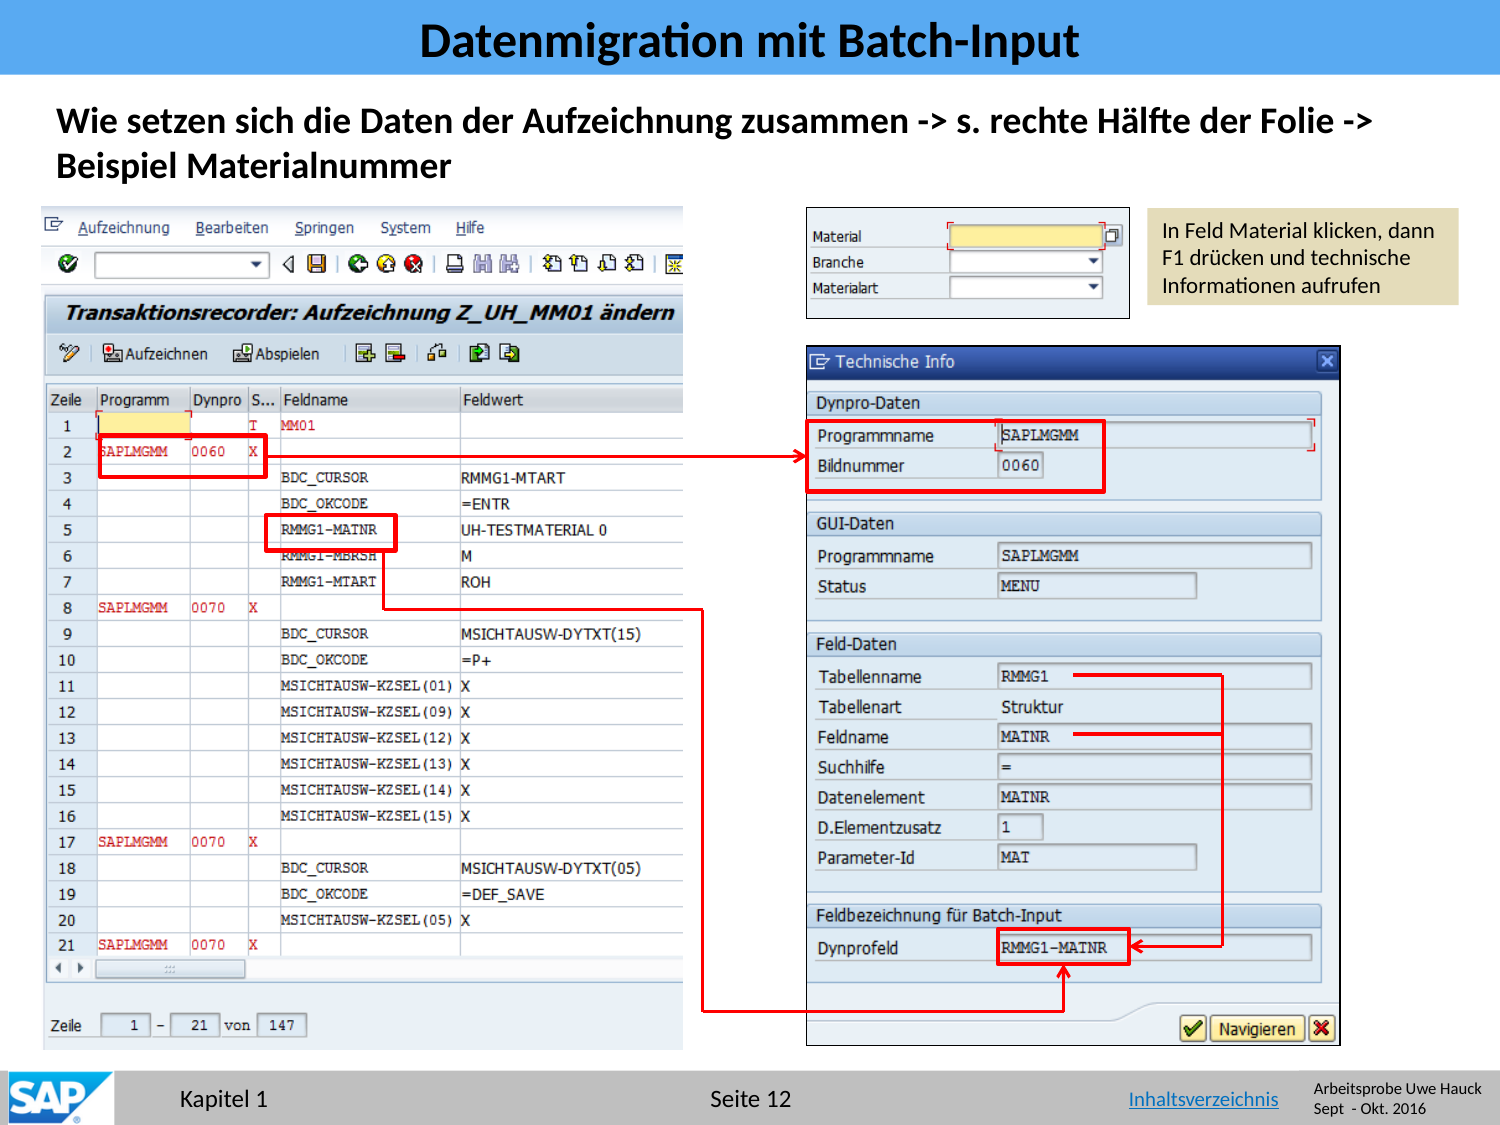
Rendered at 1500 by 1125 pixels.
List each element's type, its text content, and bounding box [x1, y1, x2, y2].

text_box [0, 1070, 6, 1125]
text_box Wie setzen sich die Daten der Aufzeichnung zusammen -> s. rechte Hälfte der Folie -> Beispiel Materialnummer [41, 88, 1459, 194]
text_box Datenmigration mit Batch-Input [0, 0, 1500, 75]
text_box [115, 1070, 1299, 1125]
text_box In Feld Material klicken, dann F1 drücken und technische Informationen aufrufen [1147, 208, 1459, 306]
picture [7, 1070, 115, 1125]
text_box Arbeitsprobe Uwe Hauck Sept - Okt. 2016 [1299, 1070, 1500, 1125]
picture [806, 346, 1340, 1045]
picture [806, 208, 1130, 319]
text_box Kapitel 1 Seite 12 [165, 1075, 1105, 1120]
text_box Inhaltsverzeichnis [1106, 1078, 1299, 1118]
picture [41, 206, 683, 1050]
